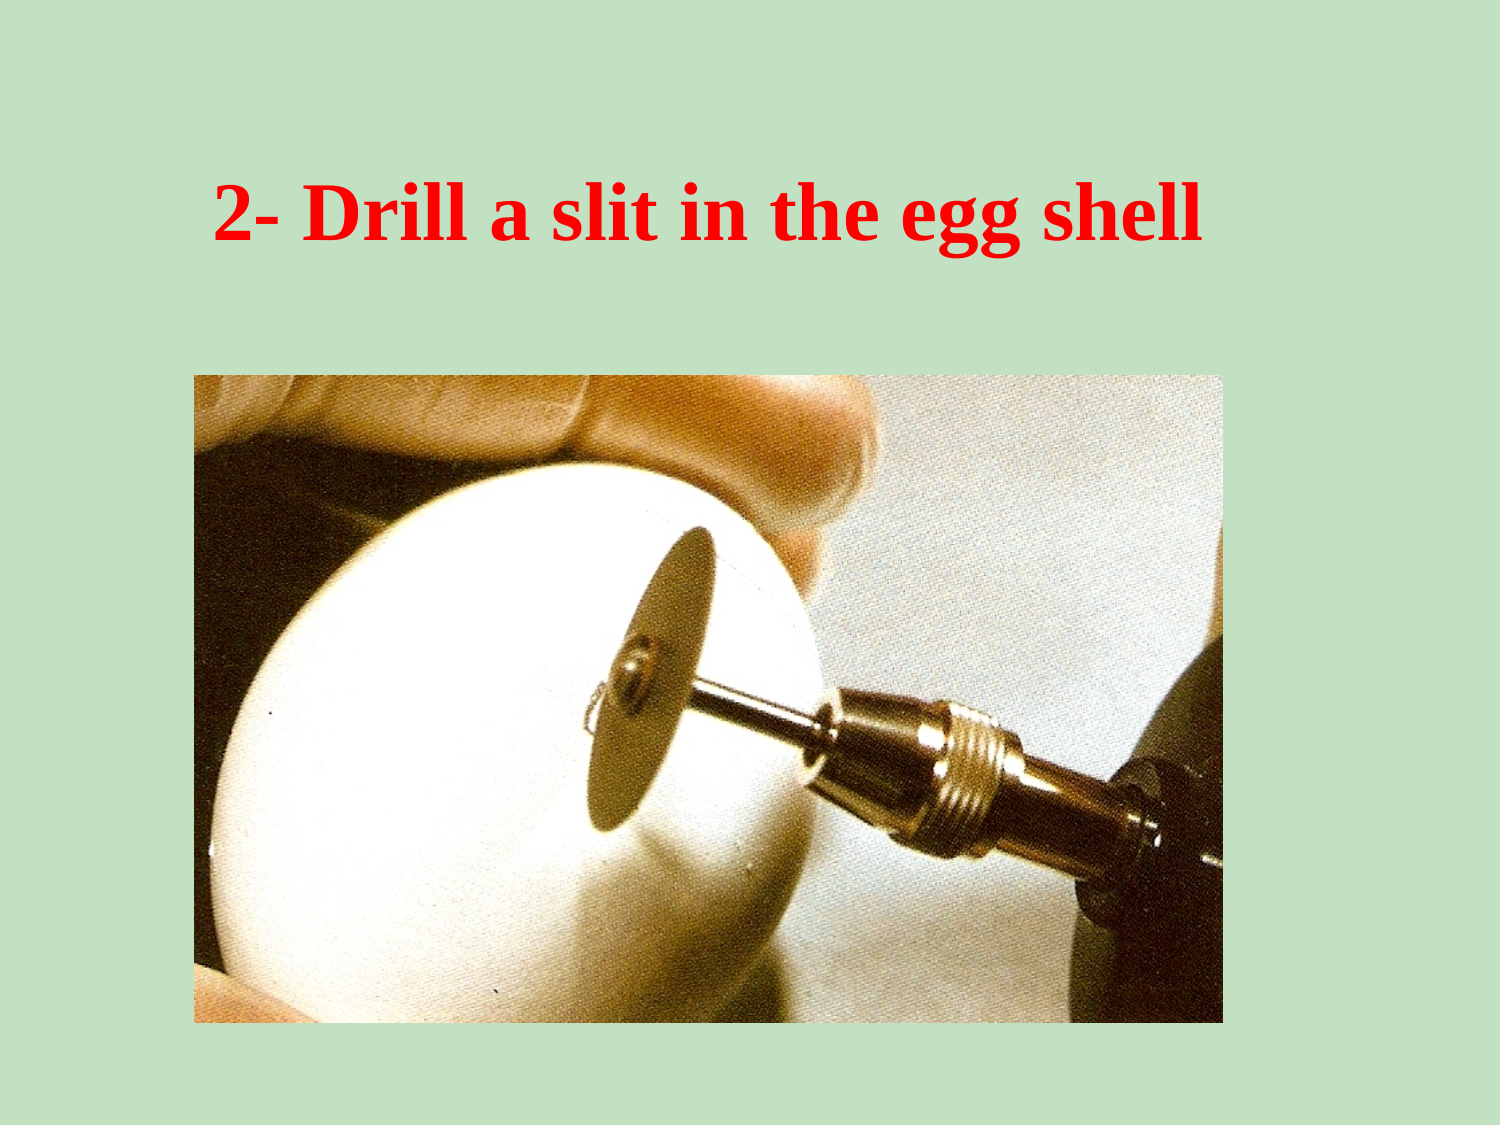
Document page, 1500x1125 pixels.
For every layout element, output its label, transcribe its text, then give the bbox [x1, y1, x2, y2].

picture [194, 375, 1223, 1023]
title 2- Drill a slit in the egg shell [58, 113, 1359, 302]
